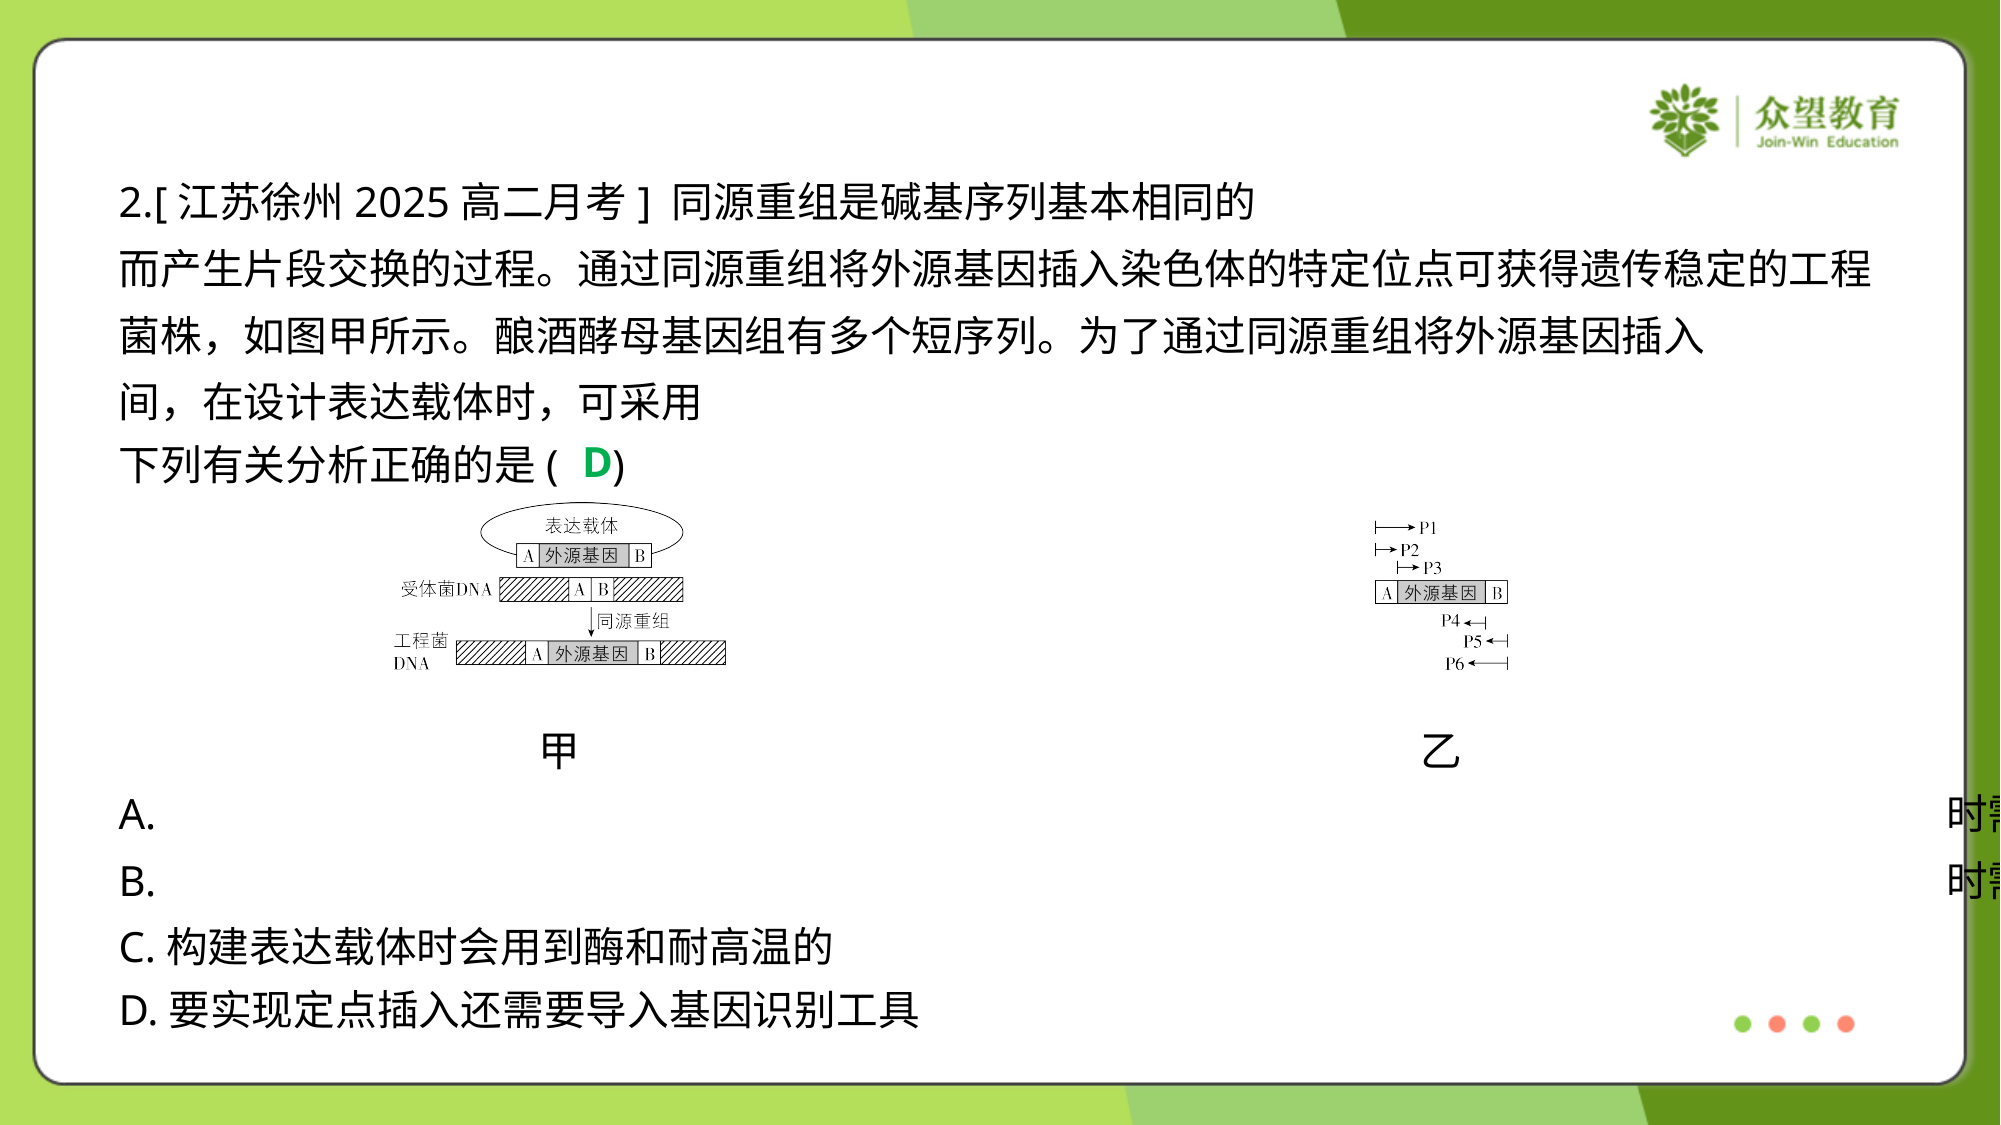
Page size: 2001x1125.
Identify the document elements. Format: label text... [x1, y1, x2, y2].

picture [0, 0, 2000, 1125]
text_box D [565, 423, 630, 482]
text_box 甲 [533, 709, 585, 770]
text_box 乙 [1415, 709, 1467, 770]
